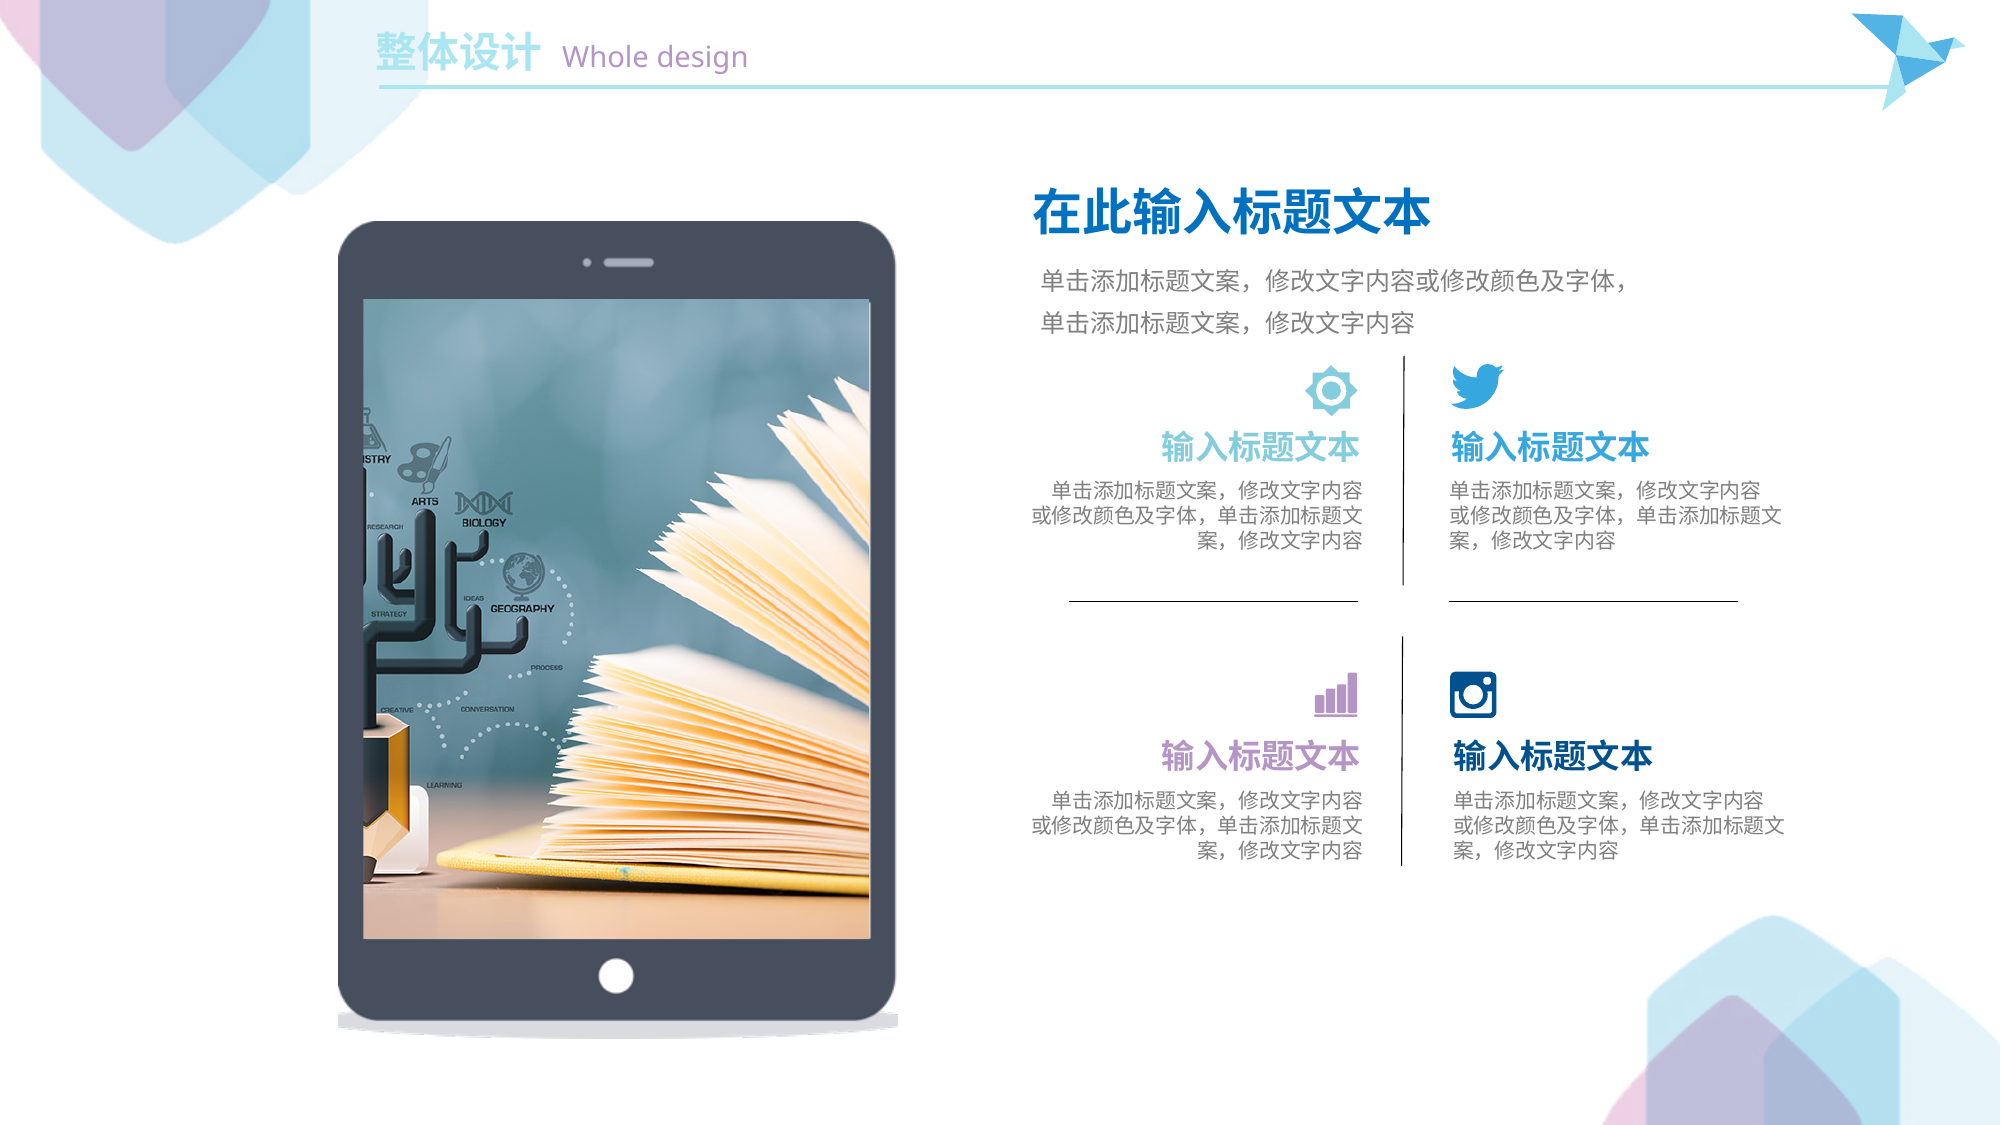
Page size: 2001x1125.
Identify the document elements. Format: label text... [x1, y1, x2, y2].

text_box [1450, 364, 1505, 409]
text_box 输入标题文本 [1146, 418, 1377, 474]
text_box 单击添加标题文案，修改文字内容 或修改颜色及字体，单击添加标题文案，修改文字内容 [1435, 470, 1806, 561]
text_box 输入标题文本 [1146, 728, 1377, 783]
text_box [1304, 365, 1358, 417]
picture [0, 0, 898, 1039]
text_box 在此输入标题文本 [1017, 172, 1448, 248]
picture [1604, 855, 2001, 1125]
text_box 单击添加标题文案，修改文字内容 或修改颜色及字体，单击添加标题文案，修改文字内容 [1438, 779, 1809, 870]
text_box 单击添加标题文案，修改文字内容 或修改颜色及字体，单击添加标题文案，修改文字内容 [1007, 470, 1378, 561]
picture [481, 54, 491, 60]
text_box [1450, 671, 1497, 718]
text_box 输入标题文本 [1439, 728, 1669, 783]
text_box 输入标题文本 [1436, 418, 1666, 474]
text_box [1313, 672, 1358, 717]
text_box 单击添加标题文案，修改文字内容或修改颜色及字体，单击添加标题文案，修改文字内容 [1026, 245, 1668, 345]
text_box 单击添加标题文案，修改文字内容 或修改颜色及字体，单击添加标题文案，修改文字内容 [1007, 779, 1378, 870]
